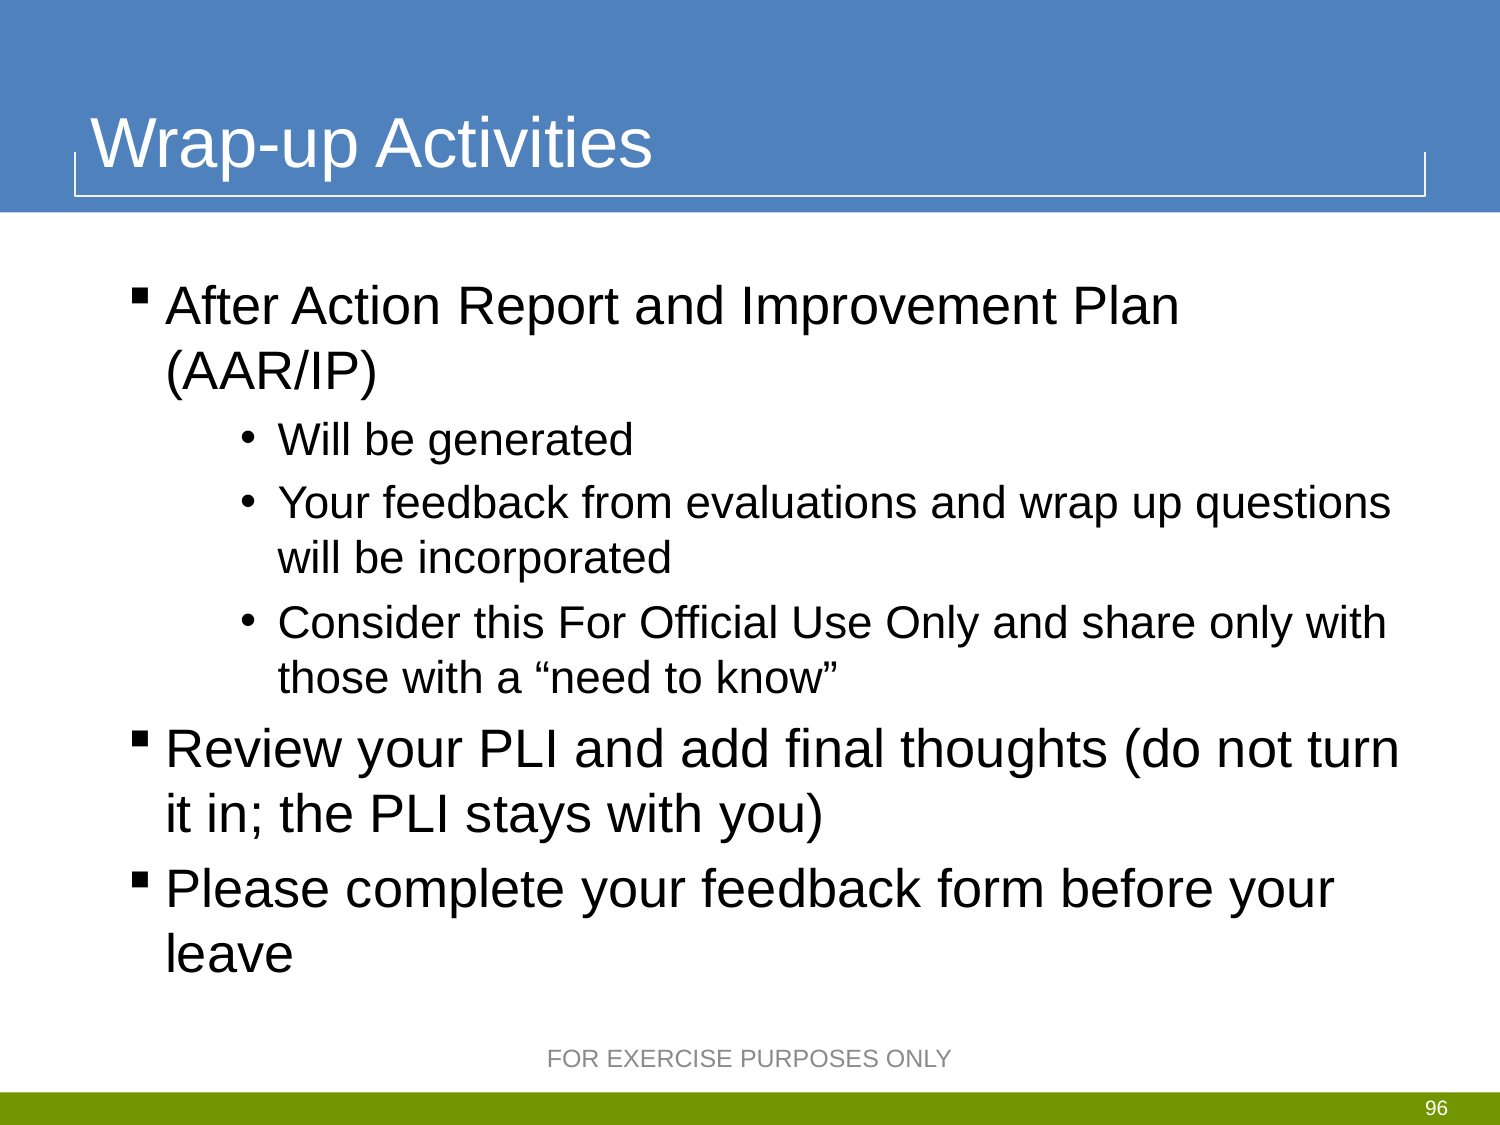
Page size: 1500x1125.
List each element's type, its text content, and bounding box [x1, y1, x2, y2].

title Wrap-up Activities [74, 44, 1426, 233]
footer FOR EXERCISE PURPOSES ONLY [512, 1042, 988, 1103]
list After Action Report and Improvement Plan (AAR/IP) Will be generated Your feedback from evaluations and wrap up questions will be incorporated Consider this For Official Use Only and share only with those with a “need to know” Review your PLI and add final thoughts (do not turn it in; the PLI stays with you) Please complete your feedback form before your leave [74, 262, 1426, 1006]
